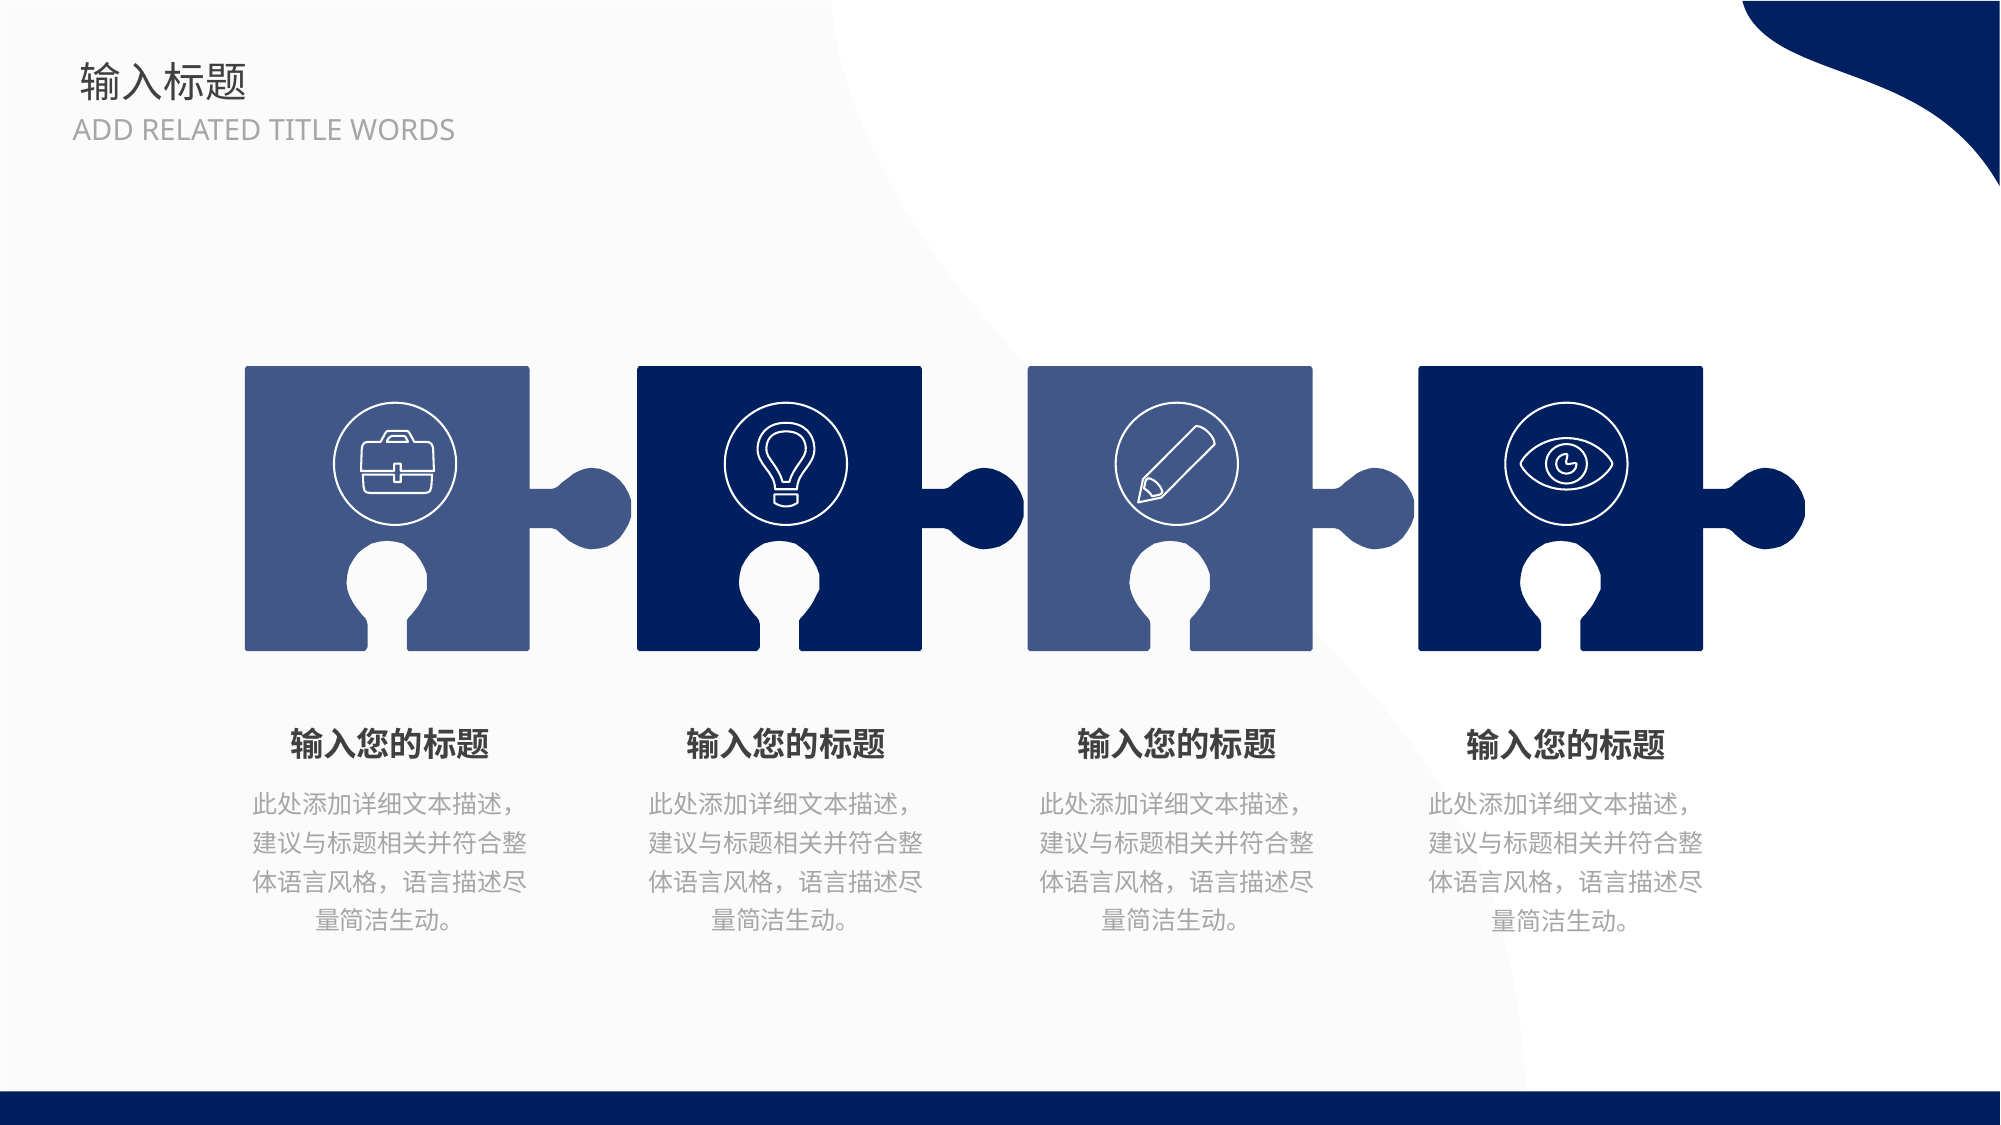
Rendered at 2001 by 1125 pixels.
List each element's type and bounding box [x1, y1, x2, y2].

text_box [1115, 402, 1238, 525]
text_box [627, 716, 944, 941]
text_box [0, 0, 2000, 1125]
text_box [1018, 716, 1335, 941]
text_box [333, 402, 457, 525]
text_box [231, 716, 548, 941]
text_box [1505, 402, 1628, 525]
text_box [724, 402, 848, 525]
text_box [1408, 716, 1725, 942]
